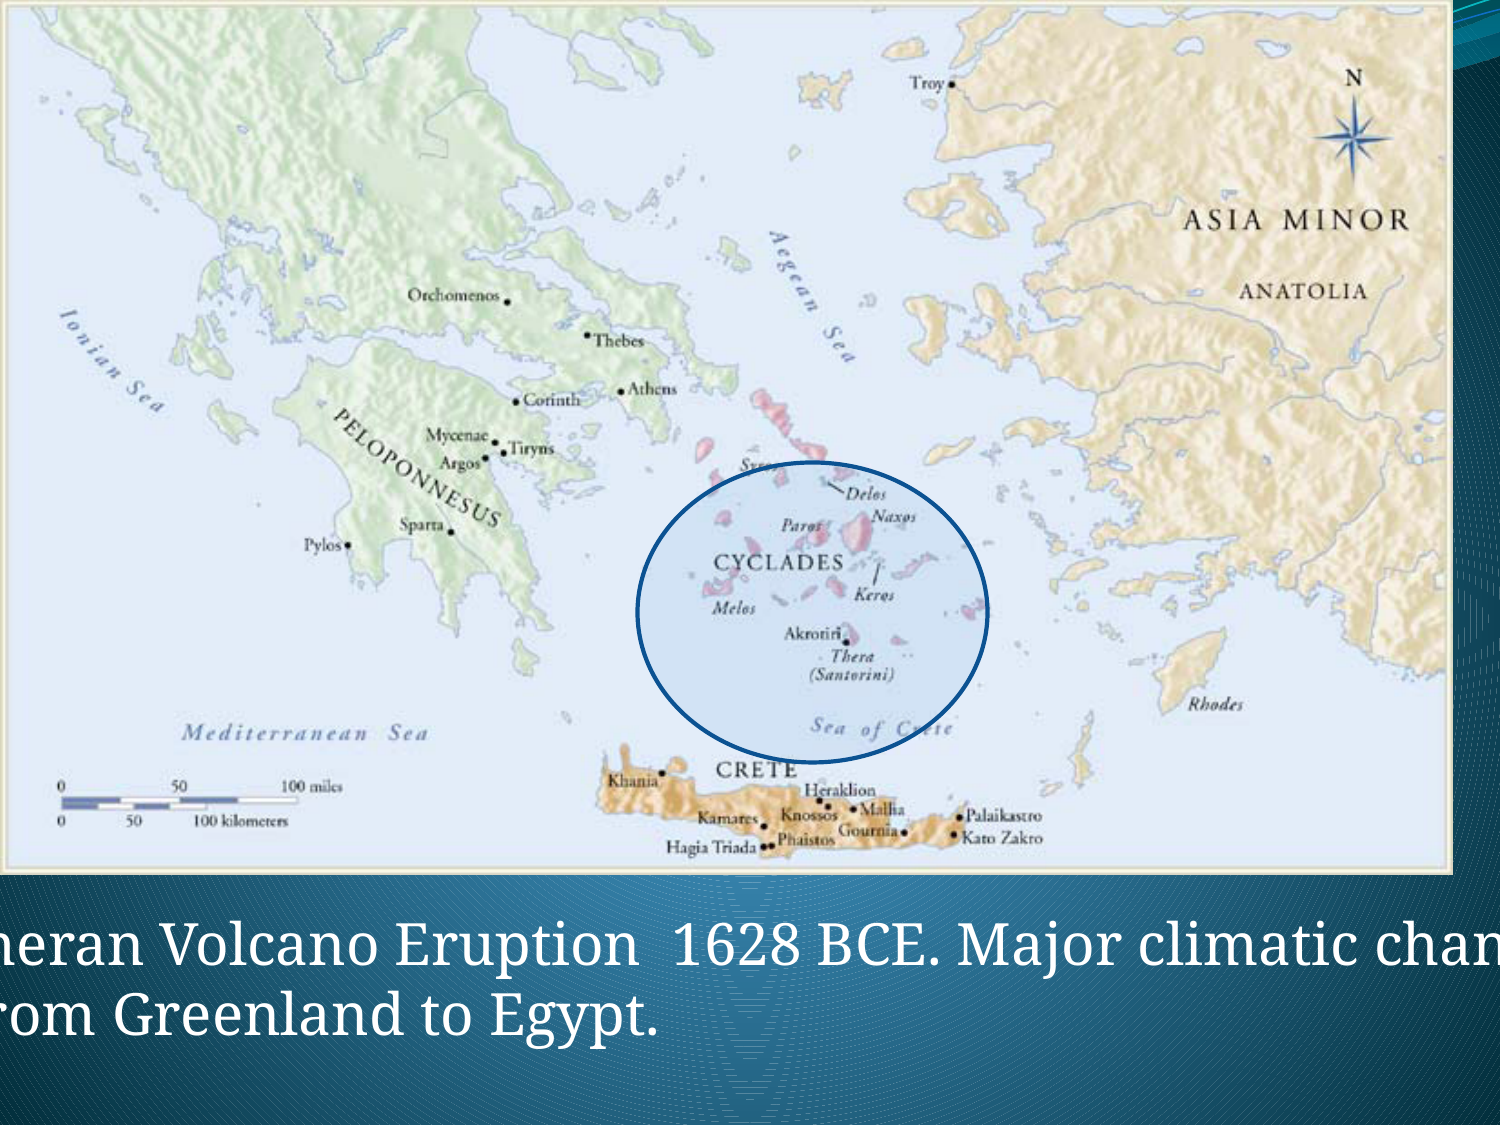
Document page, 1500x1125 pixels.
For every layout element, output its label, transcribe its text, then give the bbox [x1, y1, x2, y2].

text_box Theran Volcano Eruption 1628 BCE. Major climatic change from Greenland to Egypt. [0, 899, 1500, 1055]
picture [0, 0, 1453, 876]
